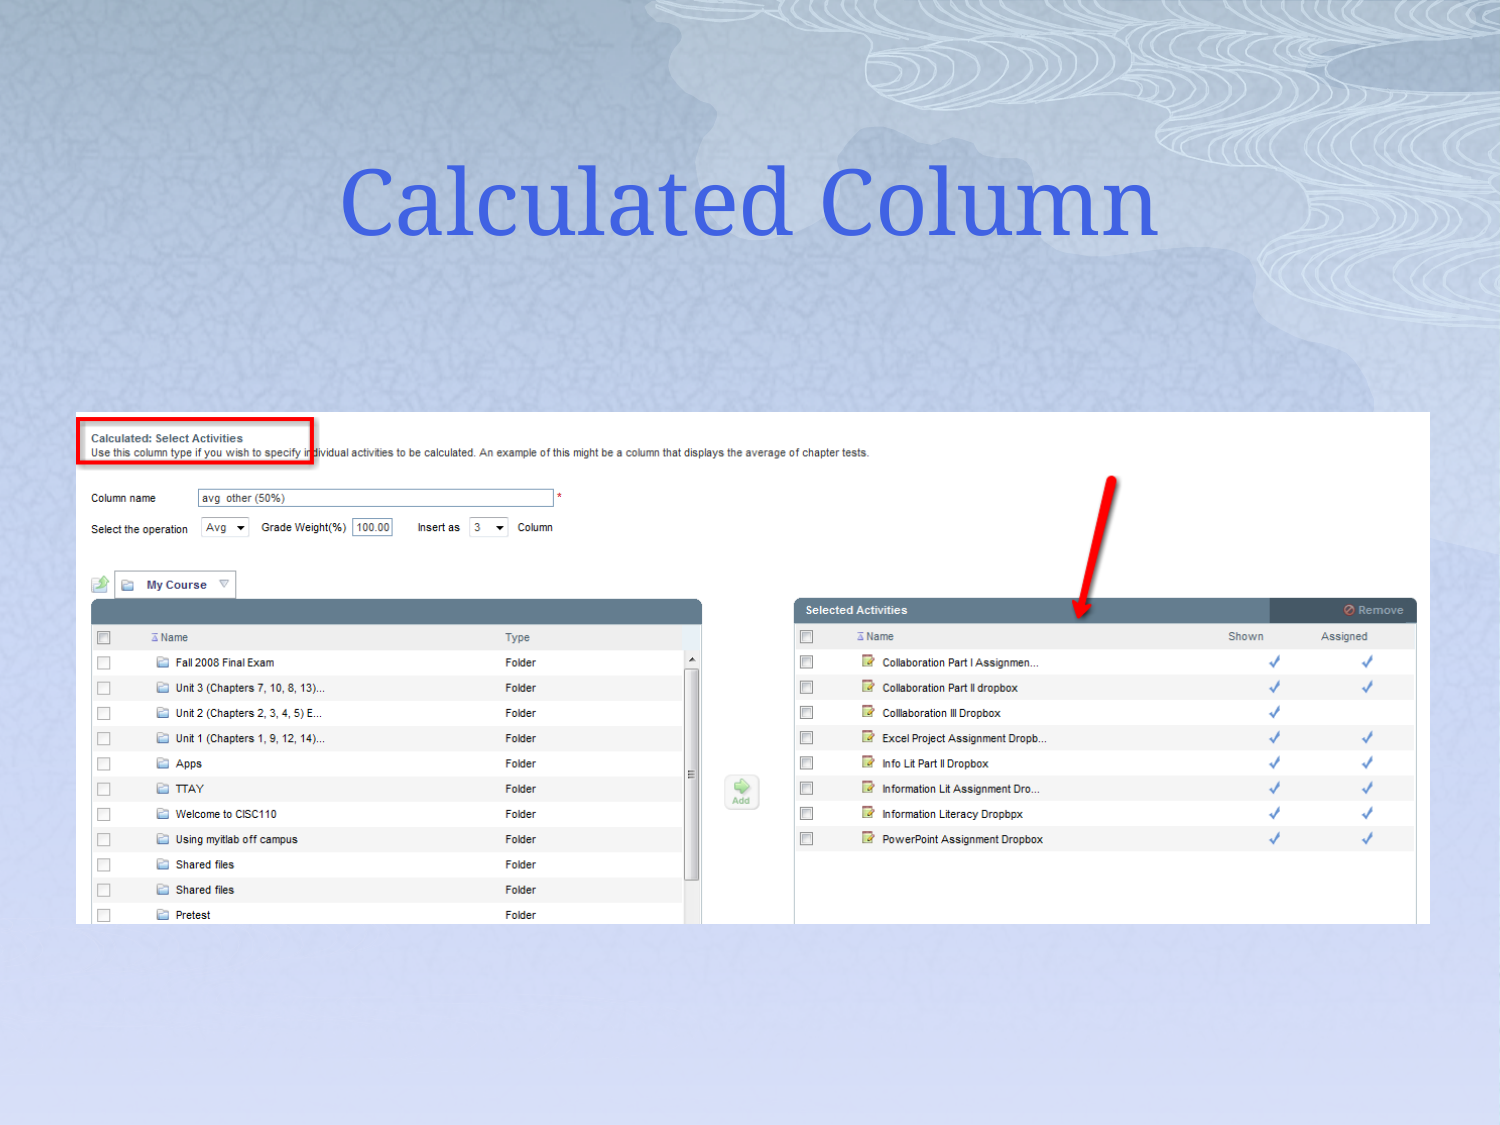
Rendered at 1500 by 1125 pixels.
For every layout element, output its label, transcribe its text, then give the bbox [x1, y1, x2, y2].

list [76, 412, 1430, 924]
title Calculated Column [75, 105, 1425, 293]
